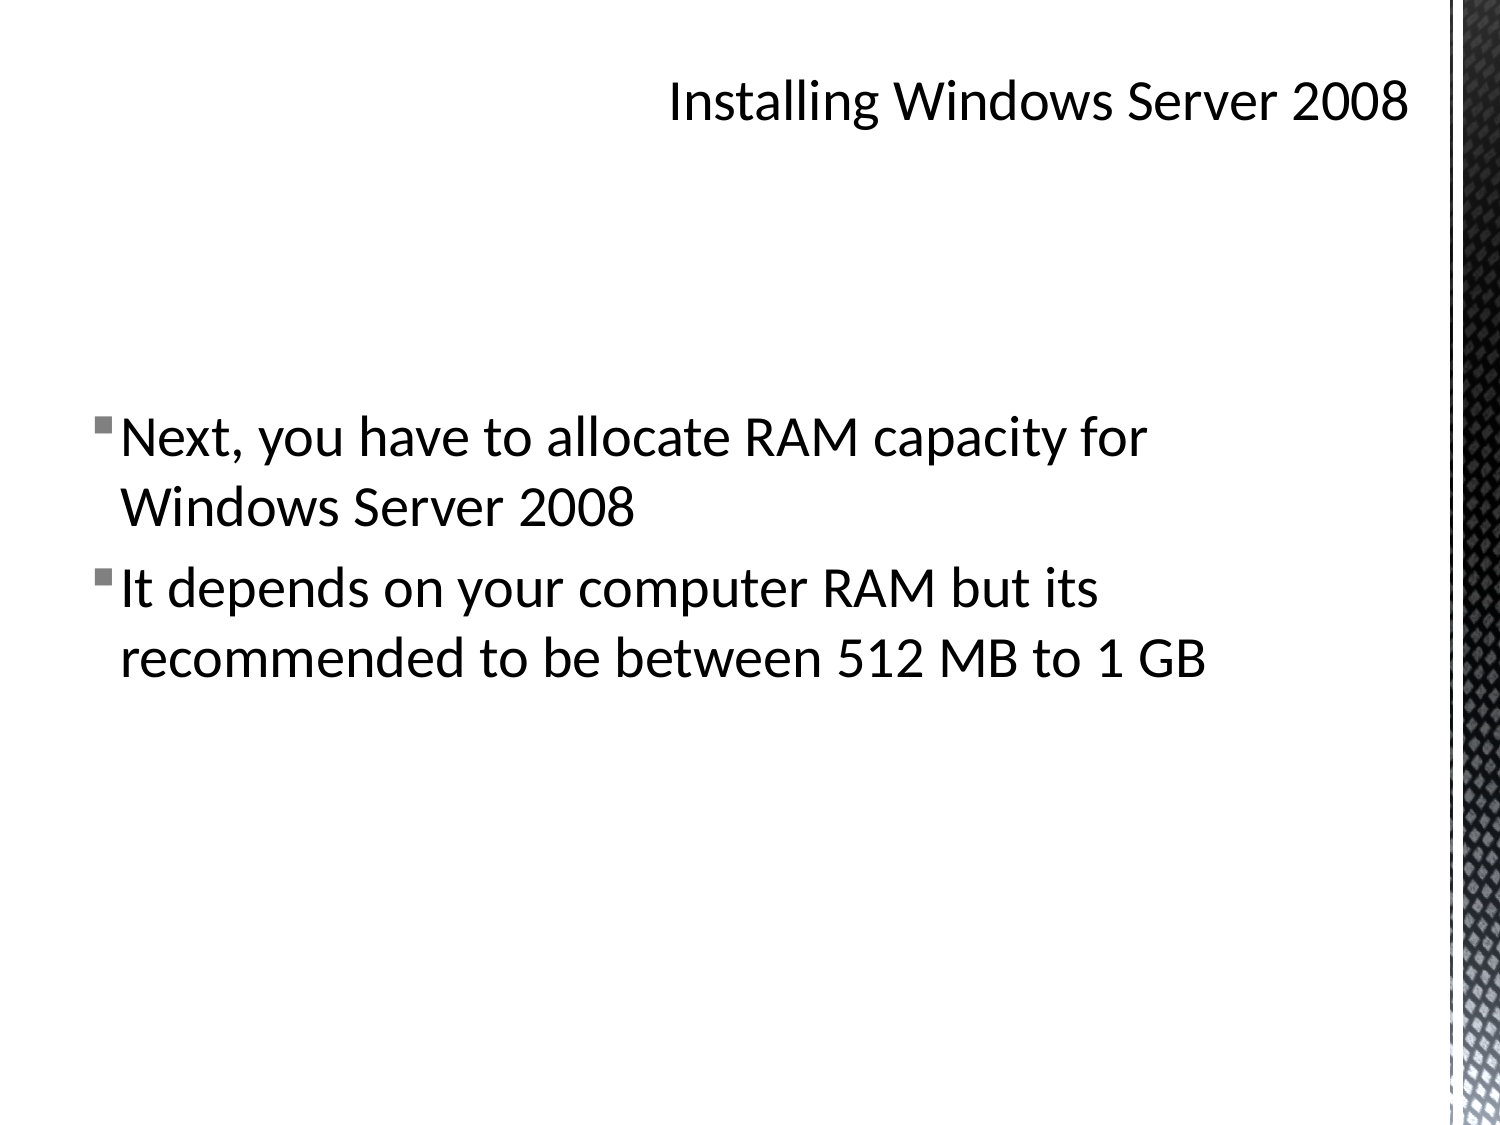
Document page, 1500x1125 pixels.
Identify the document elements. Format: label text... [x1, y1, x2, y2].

title Installing Windows Server 2008 [75, 45, 1425, 149]
picture [1447, 0, 1500, 1125]
list Next, you have to allocate RAM capacity for Windows Server 2008 It depends on your computer RAM but its recommended to be between 512 MB to 1 GB [75, 149, 1282, 1013]
